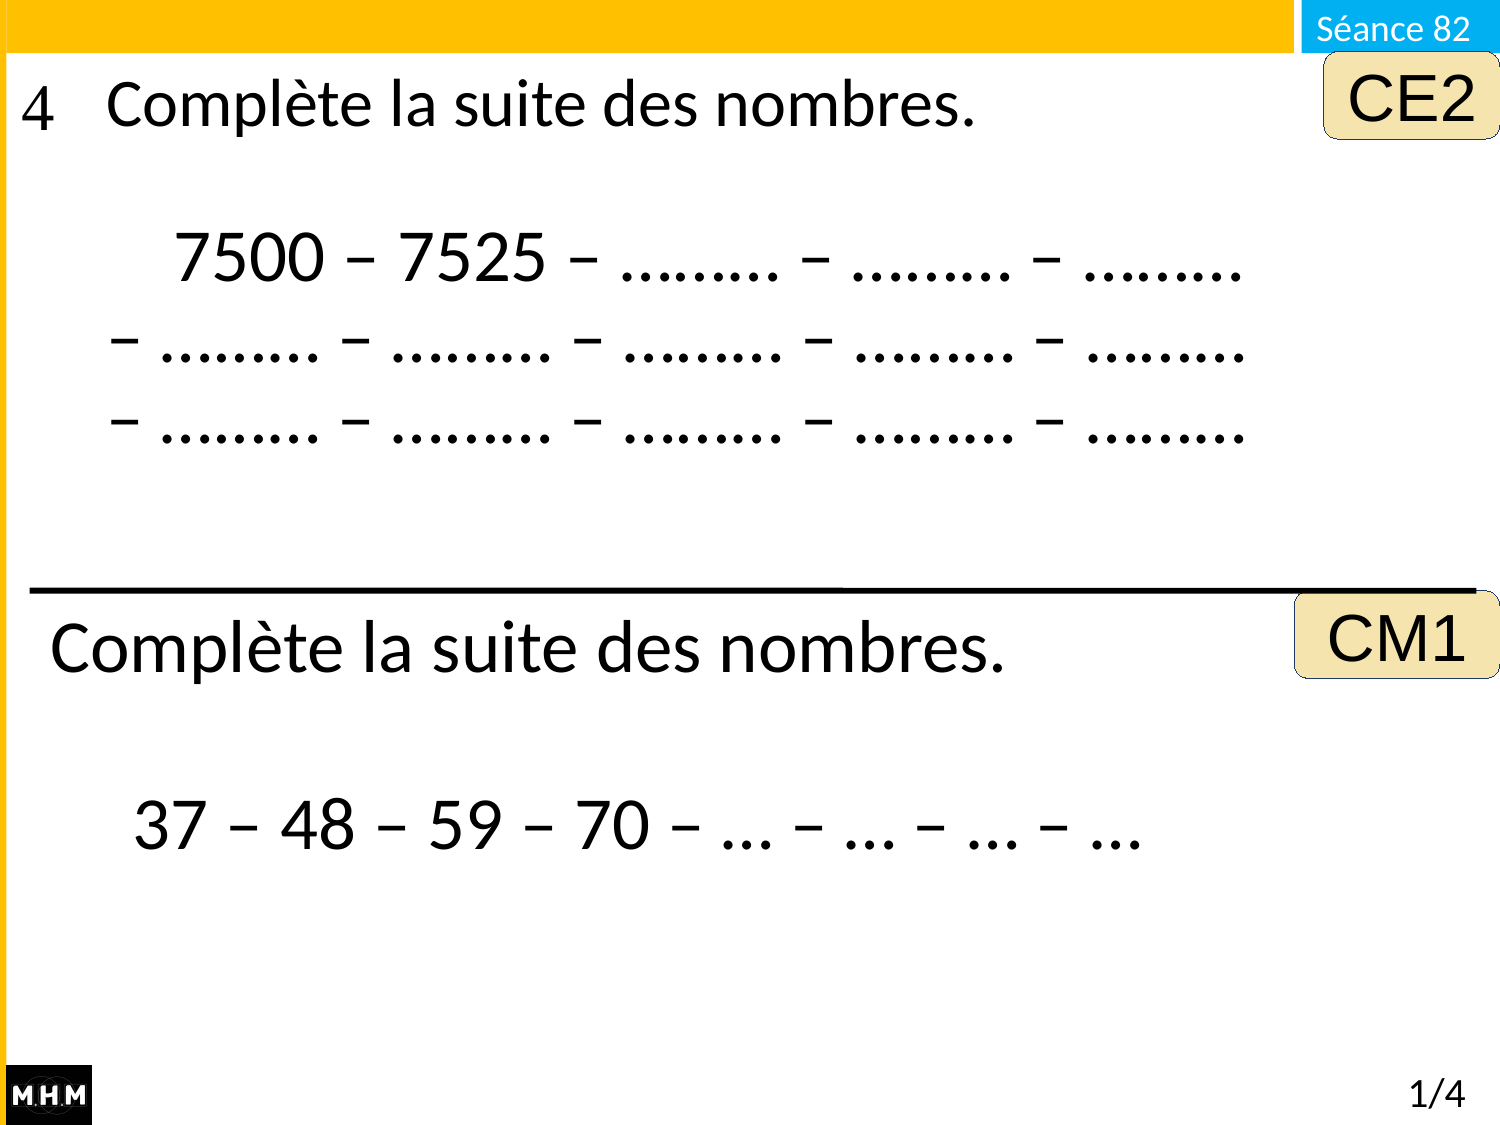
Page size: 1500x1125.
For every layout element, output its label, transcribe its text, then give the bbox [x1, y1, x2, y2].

text_box 7500 – 7525 – …...… – …...… – …...… – …...… – …...… – …...… – …...… – …...… – …...… – …...… – …...… – …...… – …...… [91, 162, 1385, 514]
text_box CE2 [1325, 51, 1500, 140]
text_box Complète la suite des nombres. [91, 60, 1385, 150]
title Complète la suite des nombres. [35, 608, 1330, 697]
list 1/4 [1373, 1064, 1500, 1125]
text_box 37 – 48 – 59 – 70 – … – … – … – … [118, 767, 1335, 873]
picture [6, 1065, 92, 1125]
text_box CM1 [1294, 590, 1500, 679]
